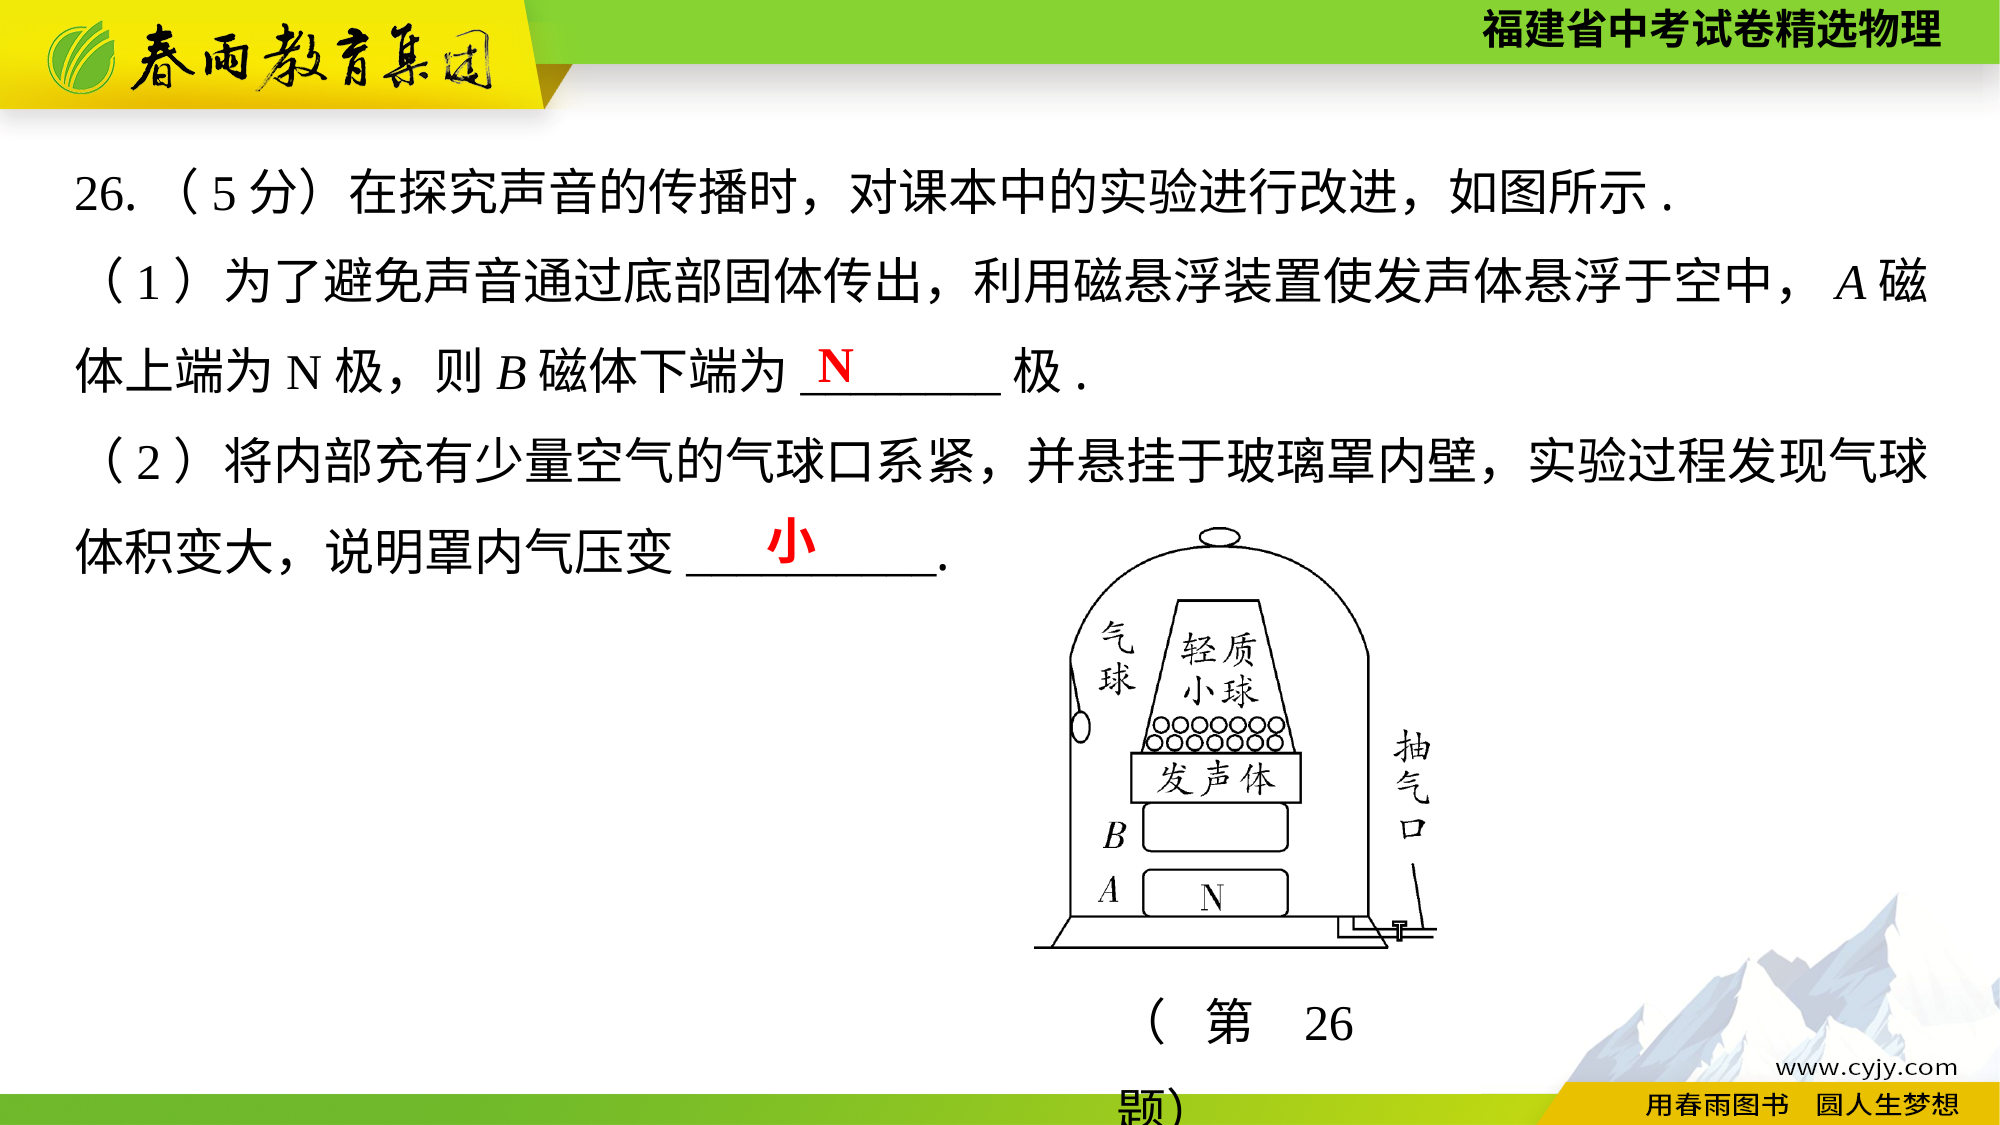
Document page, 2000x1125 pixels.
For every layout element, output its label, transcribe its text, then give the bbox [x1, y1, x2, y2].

picture [0, 0, 2000, 1125]
text_box 小 [751, 501, 882, 577]
text_box （第26题） [1101, 971, 1381, 1058]
list 26.（5分）在探究声音的传播时，对课本中的实验进行改进，如图所示. （1）为了避免声音通过底部固体传出，利用磁悬浮装置使发声体悬浮于空中，A磁体上端为N极，则B磁体下端为________极. （2）将内部充有少量空气的气球口系紧，并悬挂于玻璃罩内壁，实验过程发现气球体积变大，说明罩内气压变__________. [59, 122, 1944, 581]
text_box N [741, 325, 931, 400]
